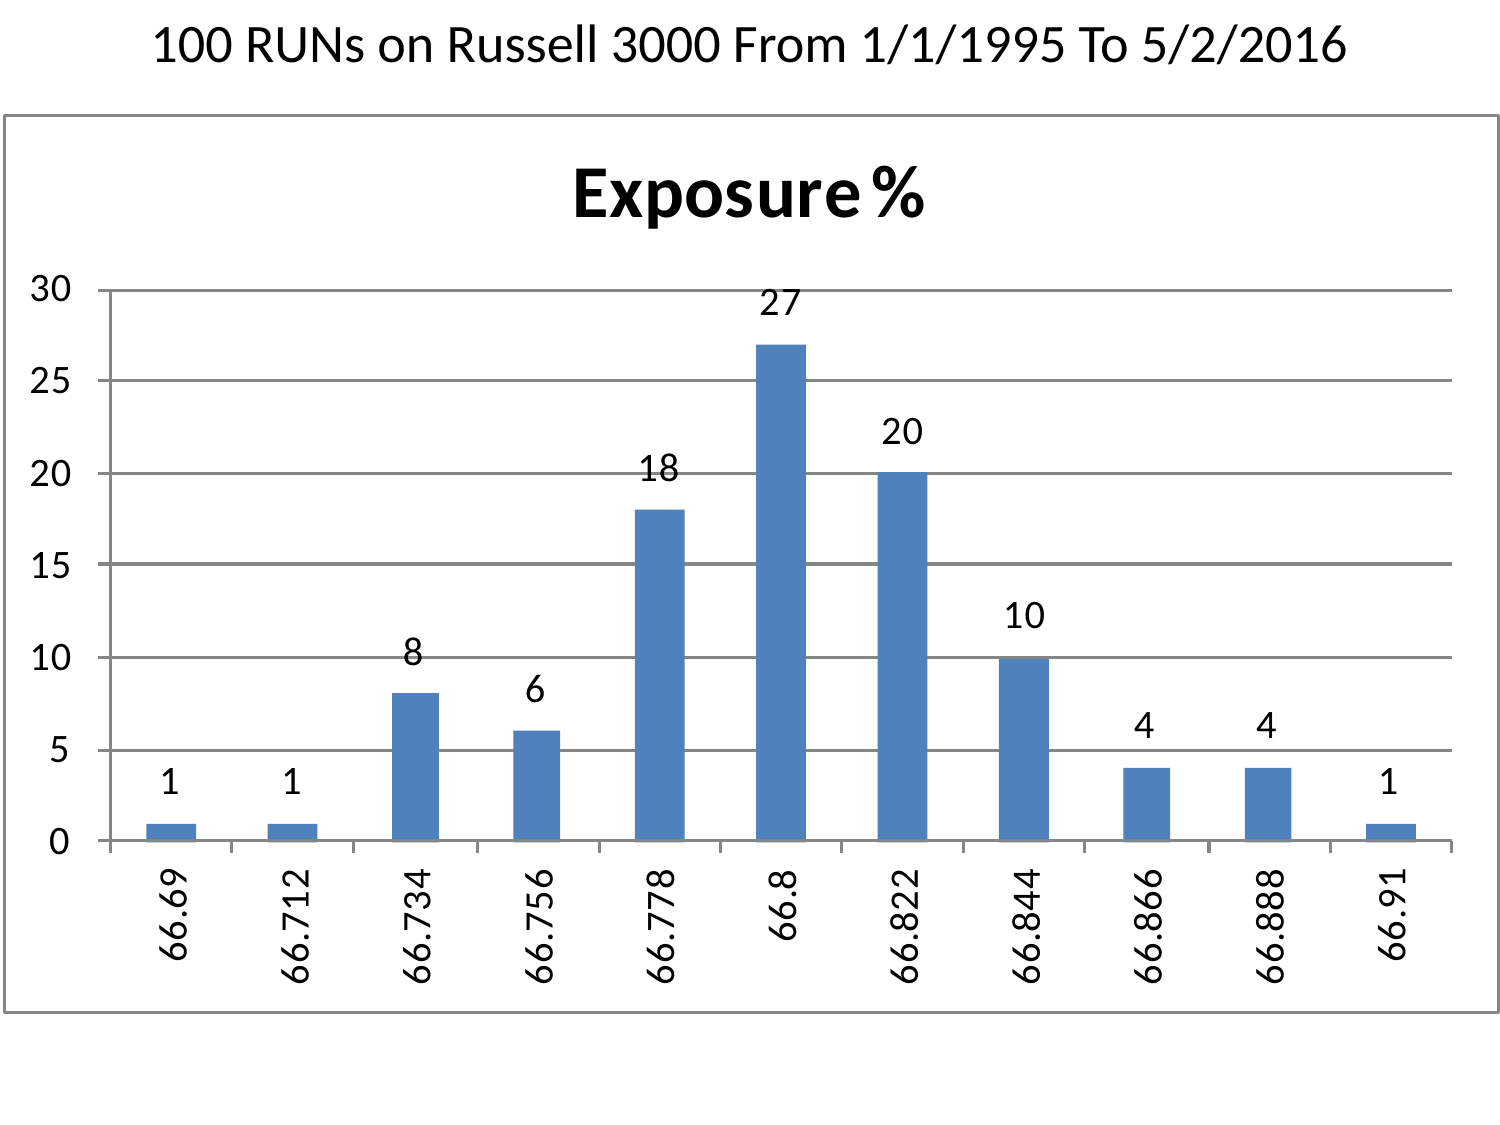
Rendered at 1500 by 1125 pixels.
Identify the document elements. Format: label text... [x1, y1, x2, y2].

text_box 100 RUNs on Russell 3000 From 1/1/1995 To 5/2/2016 [0, 0, 1500, 81]
picture [0, 110, 1500, 1014]
